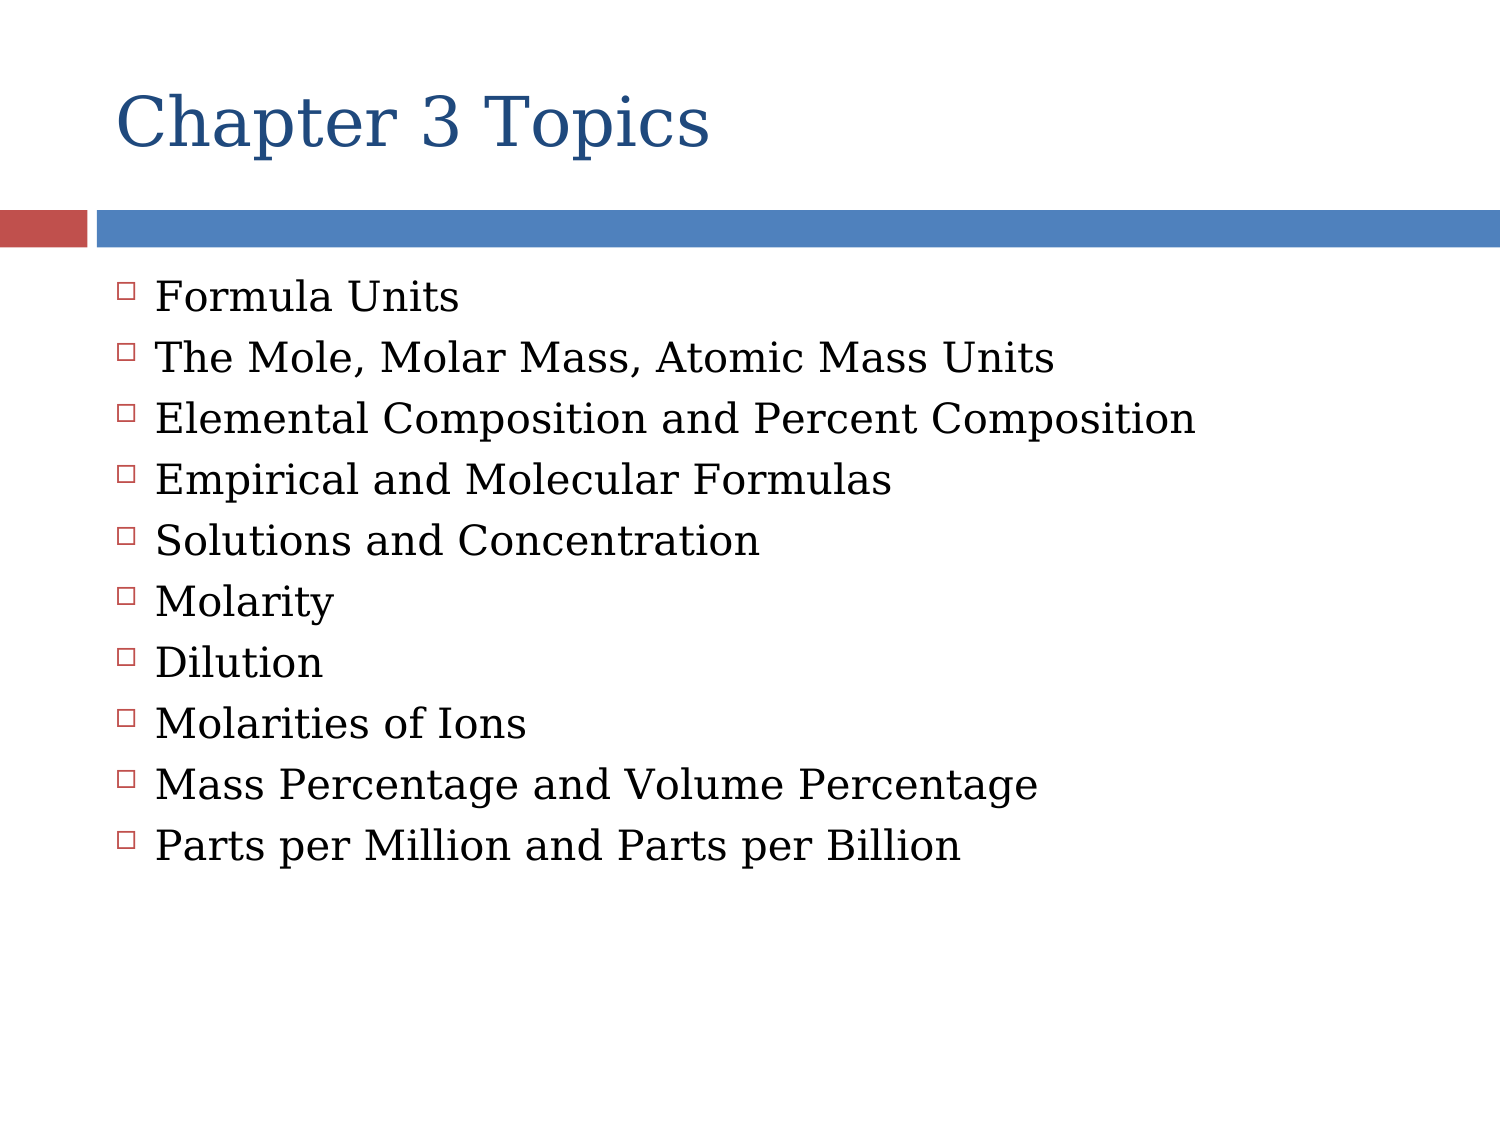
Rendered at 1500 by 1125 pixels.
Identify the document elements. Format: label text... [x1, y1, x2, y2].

title Chapter 3 Topics [100, 37, 1438, 200]
list Formula Units The Mole, Molar Mass, Atomic Mass Units Elemental Composition and Percent Composition Empirical and Molecular Formulas Solutions and Concentration Molarity Dilution Molarities of Ions Mass Percentage and Volume Percentage Parts per Million and Parts per Billion [100, 262, 1438, 1000]
